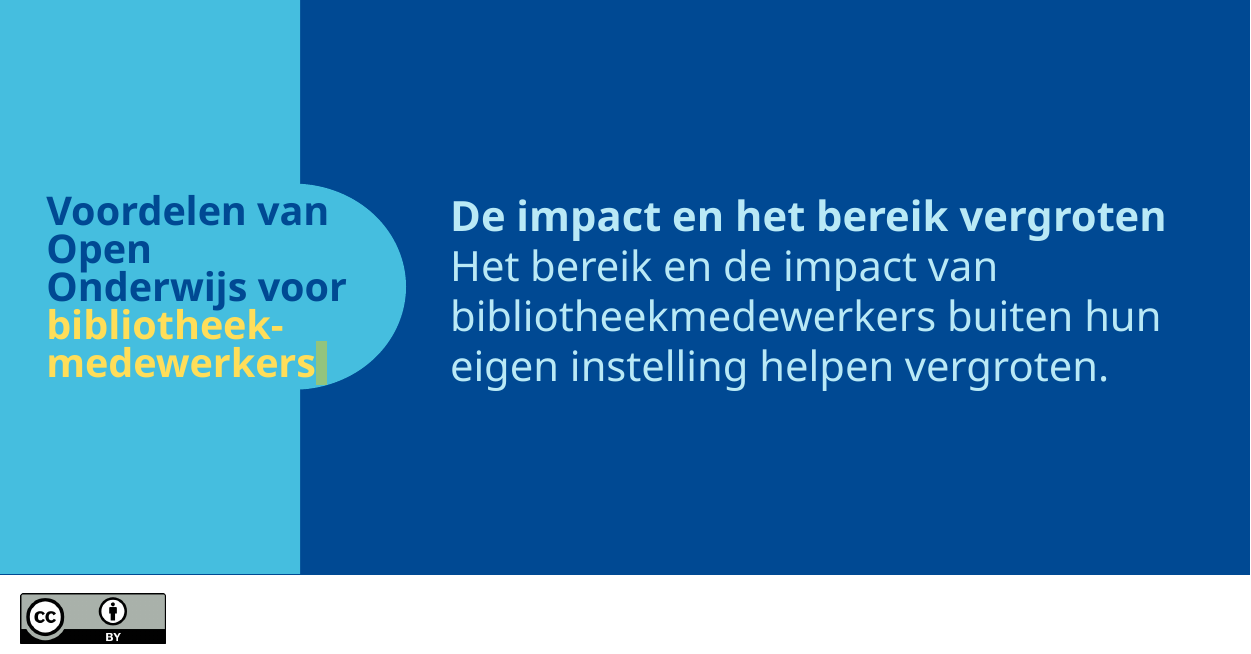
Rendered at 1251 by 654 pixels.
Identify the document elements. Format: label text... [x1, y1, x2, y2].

text_box De impact en het bereik vergroten Het bereik en de impact van bibliotheekmedewerkers buiten hun eigen instelling helpen vergroten. [437, 177, 1200, 403]
text_box [0, 0, 301, 574]
text_box [0, 582, 1250, 654]
text_box Voordelen van Open Onderwijs voor bibliotheek- medewerkers [31, 179, 367, 400]
picture [20, 592, 166, 645]
text_box [367, 208, 407, 365]
